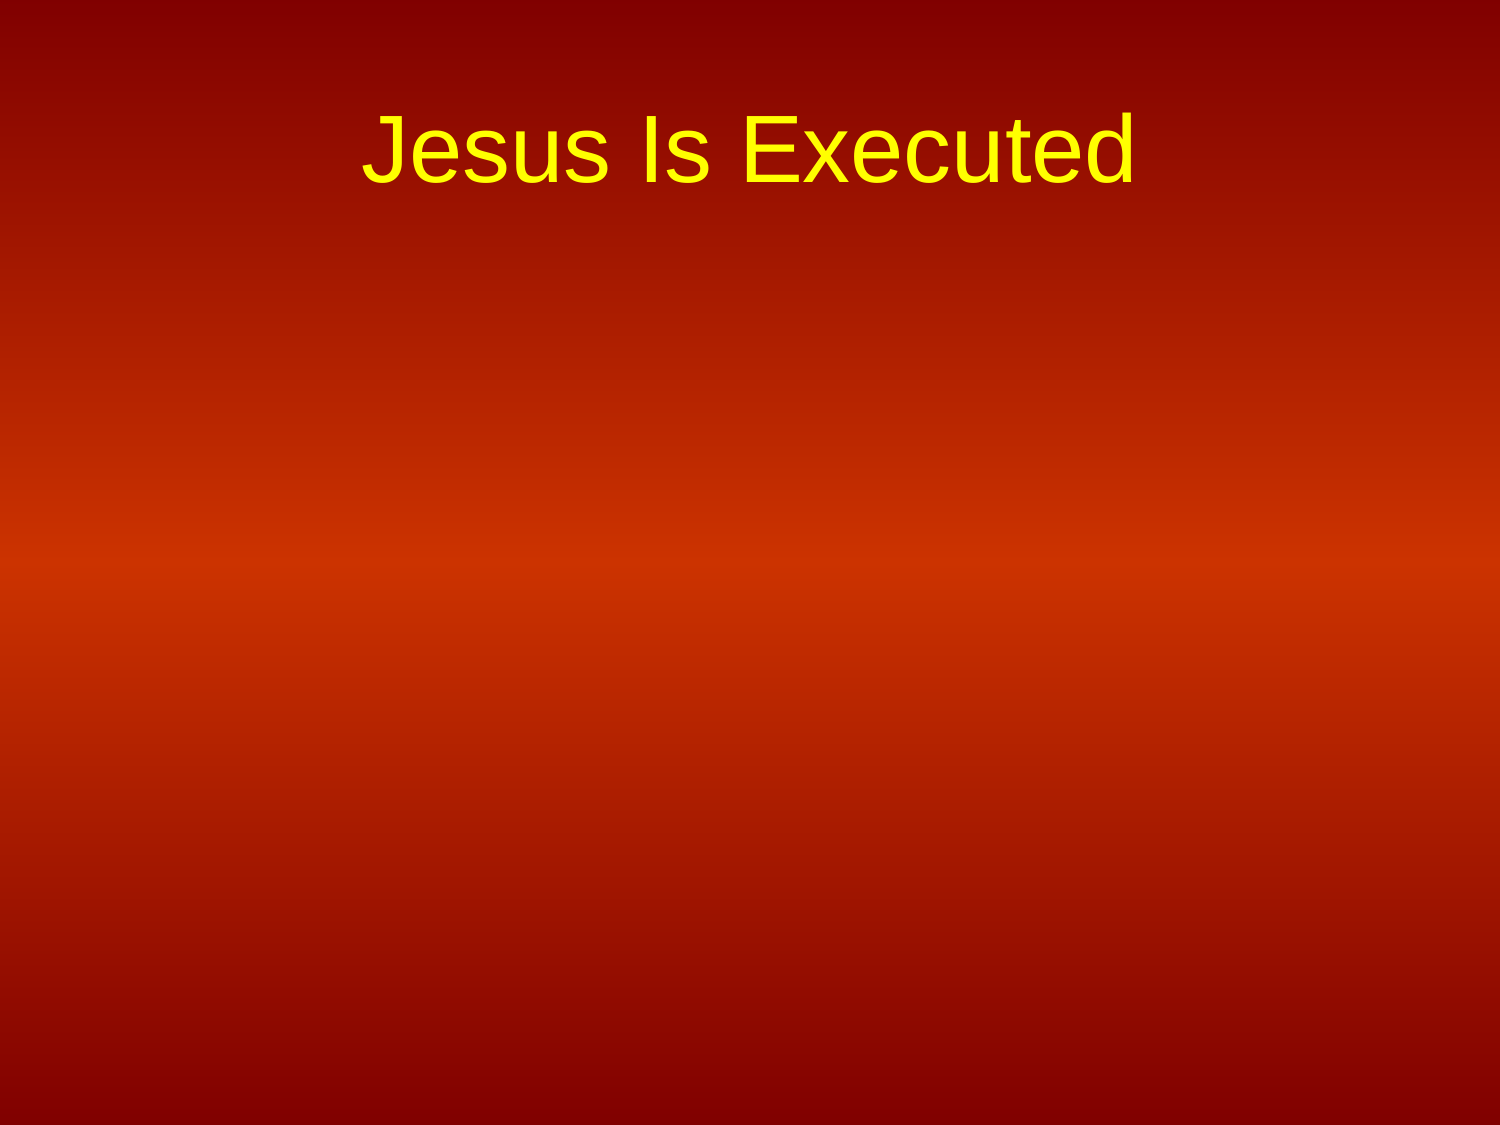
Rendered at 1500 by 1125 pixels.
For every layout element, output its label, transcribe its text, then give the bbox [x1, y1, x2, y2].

title Jesus Is Executed [37, 50, 1463, 238]
